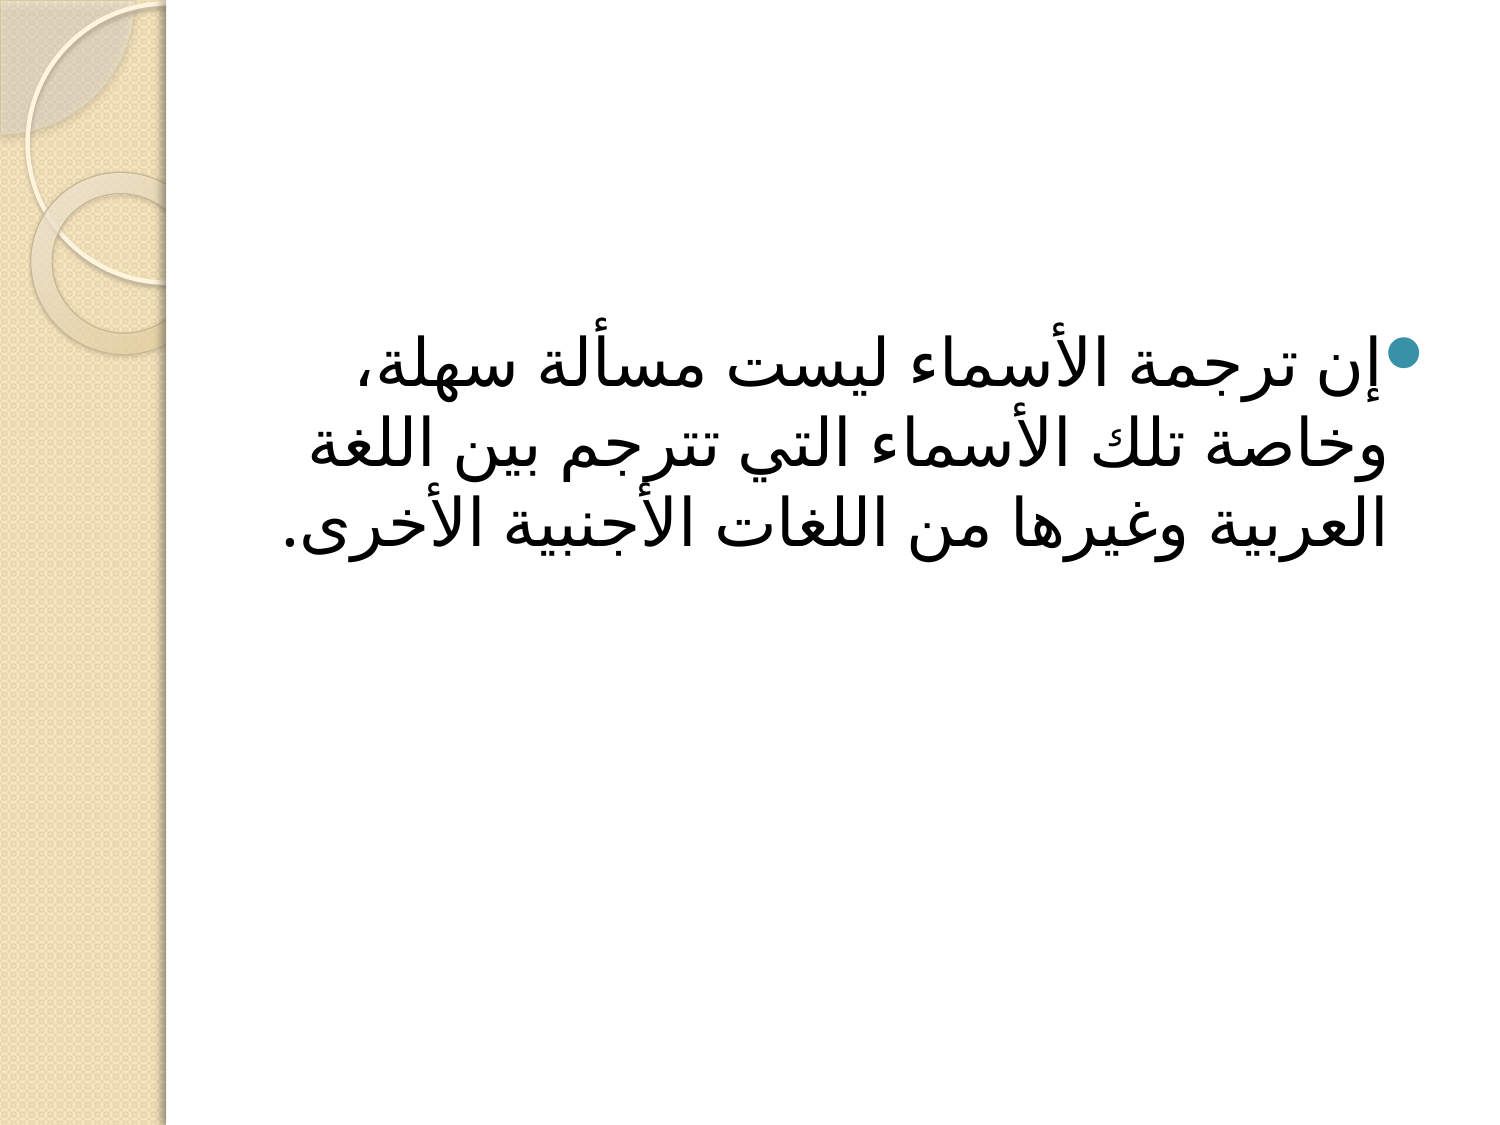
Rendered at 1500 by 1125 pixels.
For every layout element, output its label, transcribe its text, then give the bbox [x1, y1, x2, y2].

list إن ترجمة الأسماء ليست مسألة سهلة، وخاصة تلك الأسماء التي تترجم بين اللغة العربية وغيرها من اللغات الأجنبية الأخرى. [235, 312, 1466, 1025]
